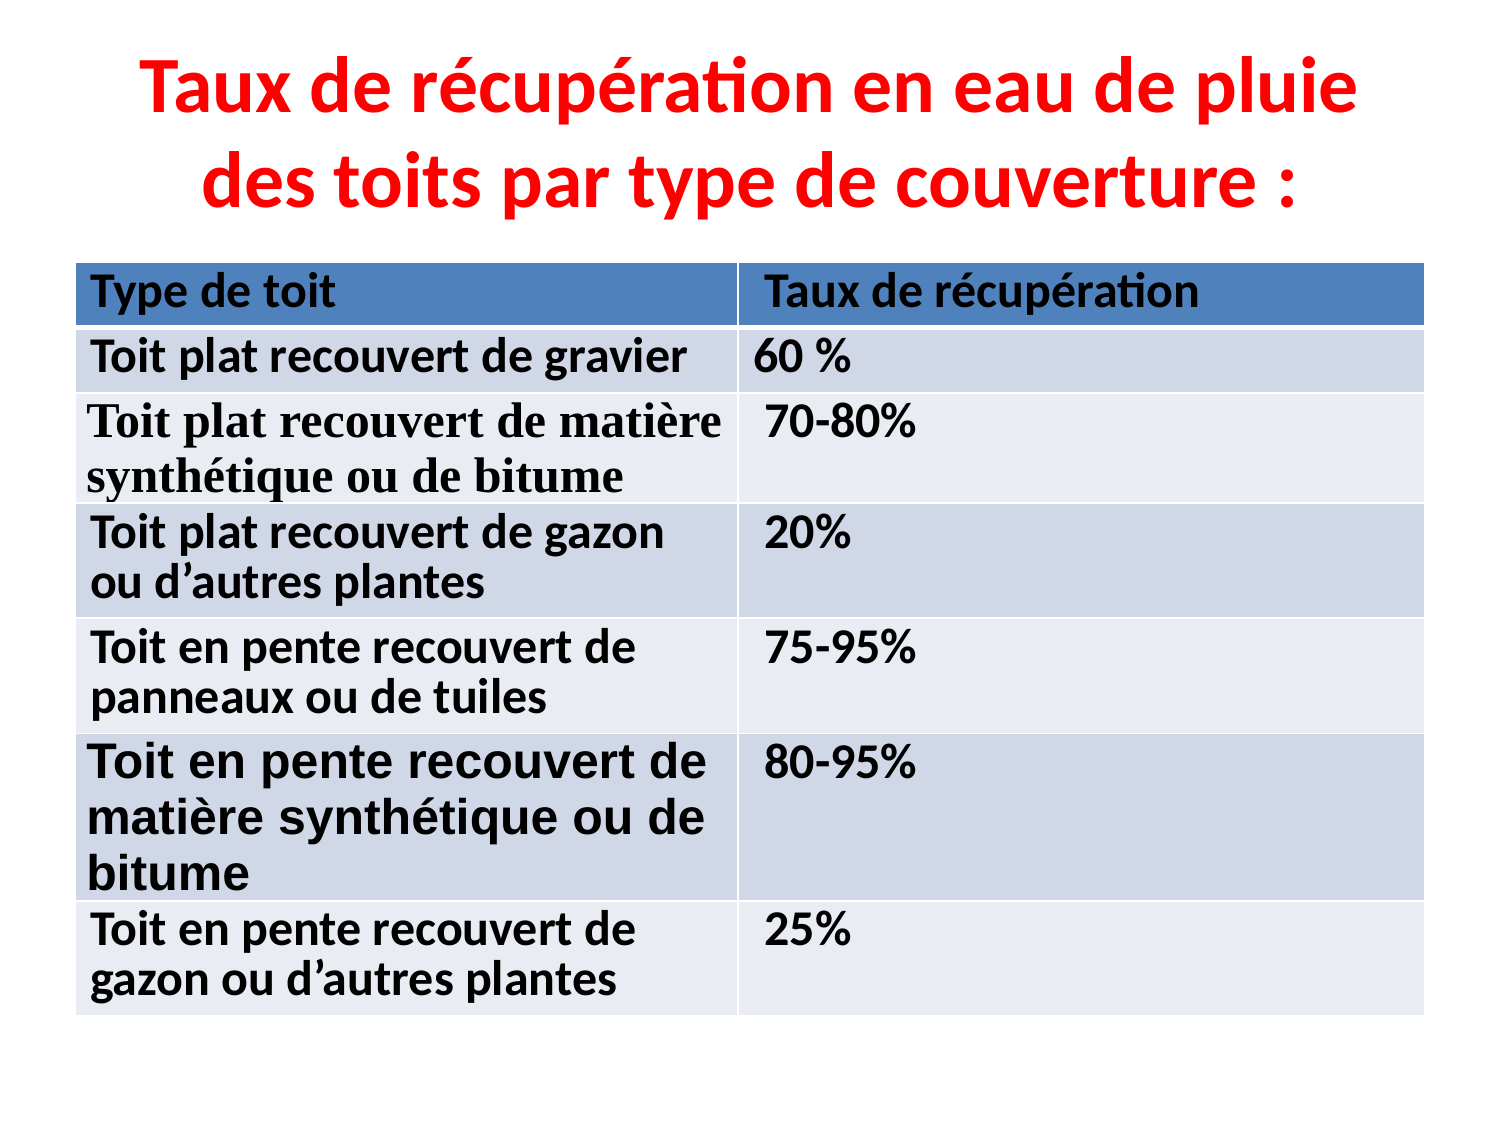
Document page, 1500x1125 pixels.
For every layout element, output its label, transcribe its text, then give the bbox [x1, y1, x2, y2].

table_cell Toit en pente recouvert de matière synthétique ou de bitume [76, 734, 737, 900]
table_cell 80-95% [739, 734, 1424, 900]
table_cell Toit en pente recouvert de panneaux ou de tuiles [76, 619, 737, 733]
table_header Taux de récupération [739, 263, 1424, 325]
table_cell Toit plat recouvert de gravier [76, 330, 737, 392]
table_cell 70-80% [739, 394, 1424, 502]
table_cell 75-95% [739, 619, 1424, 733]
table_cell 25% [739, 902, 1424, 1015]
table_cell Toit plat recouvert de gazon ou d’autres plantes [76, 504, 737, 617]
table_cell Toit en pente recouvert de gazon ou d’autres plantes [76, 902, 737, 1015]
title Taux de récupération en eau de pluie des toits par type de couverture : [75, 23, 1425, 233]
table_cell 60 % [739, 330, 1424, 392]
table_cell 20% [739, 504, 1424, 617]
table_cell Toit plat recouvert de matière synthétique ou de bitume [76, 394, 737, 502]
table_header Type de toit [76, 263, 737, 325]
